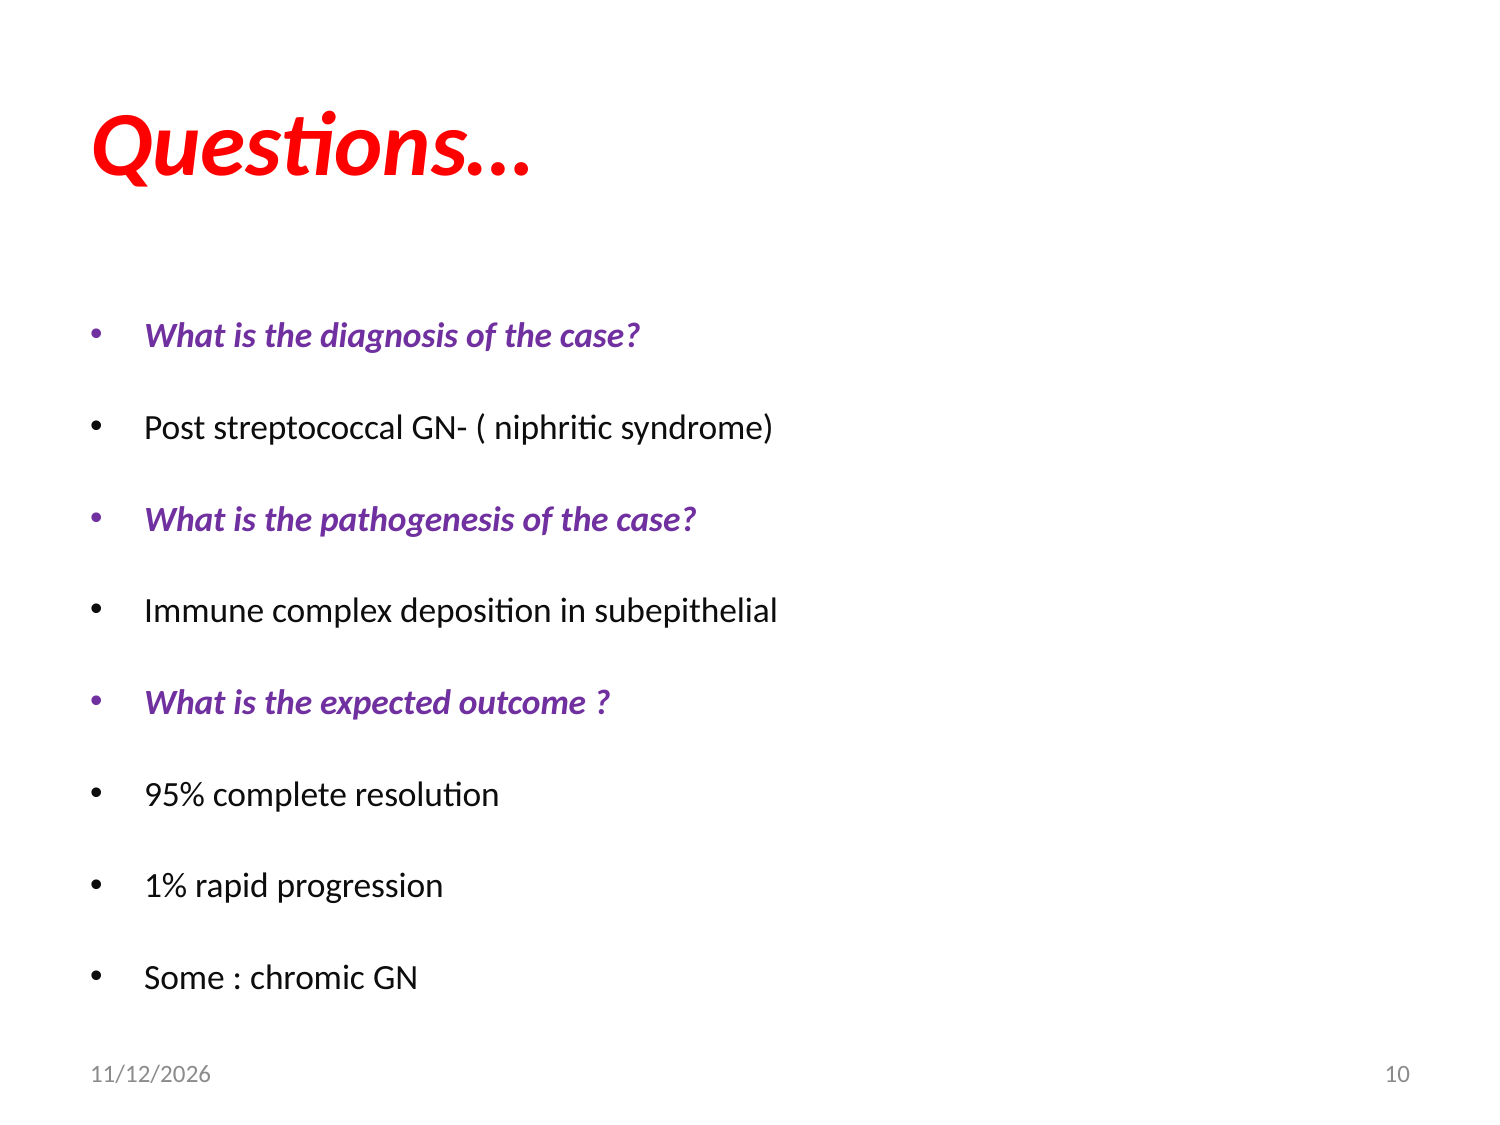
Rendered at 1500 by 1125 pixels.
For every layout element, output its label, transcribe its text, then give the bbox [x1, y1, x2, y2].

title Questions… [75, 45, 1425, 233]
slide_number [75, 1042, 425, 1103]
slide_number 10 [1074, 1042, 1425, 1103]
list What is the diagnosis of the case? Post streptococcal GN- ( niphritic syndrome) What is the pathogenesis of the case? Immune complex deposition in subepithelial What is the expected outcome ? 95% complete resolution 1% rapid progression Some : chromic GN [75, 262, 1425, 1005]
